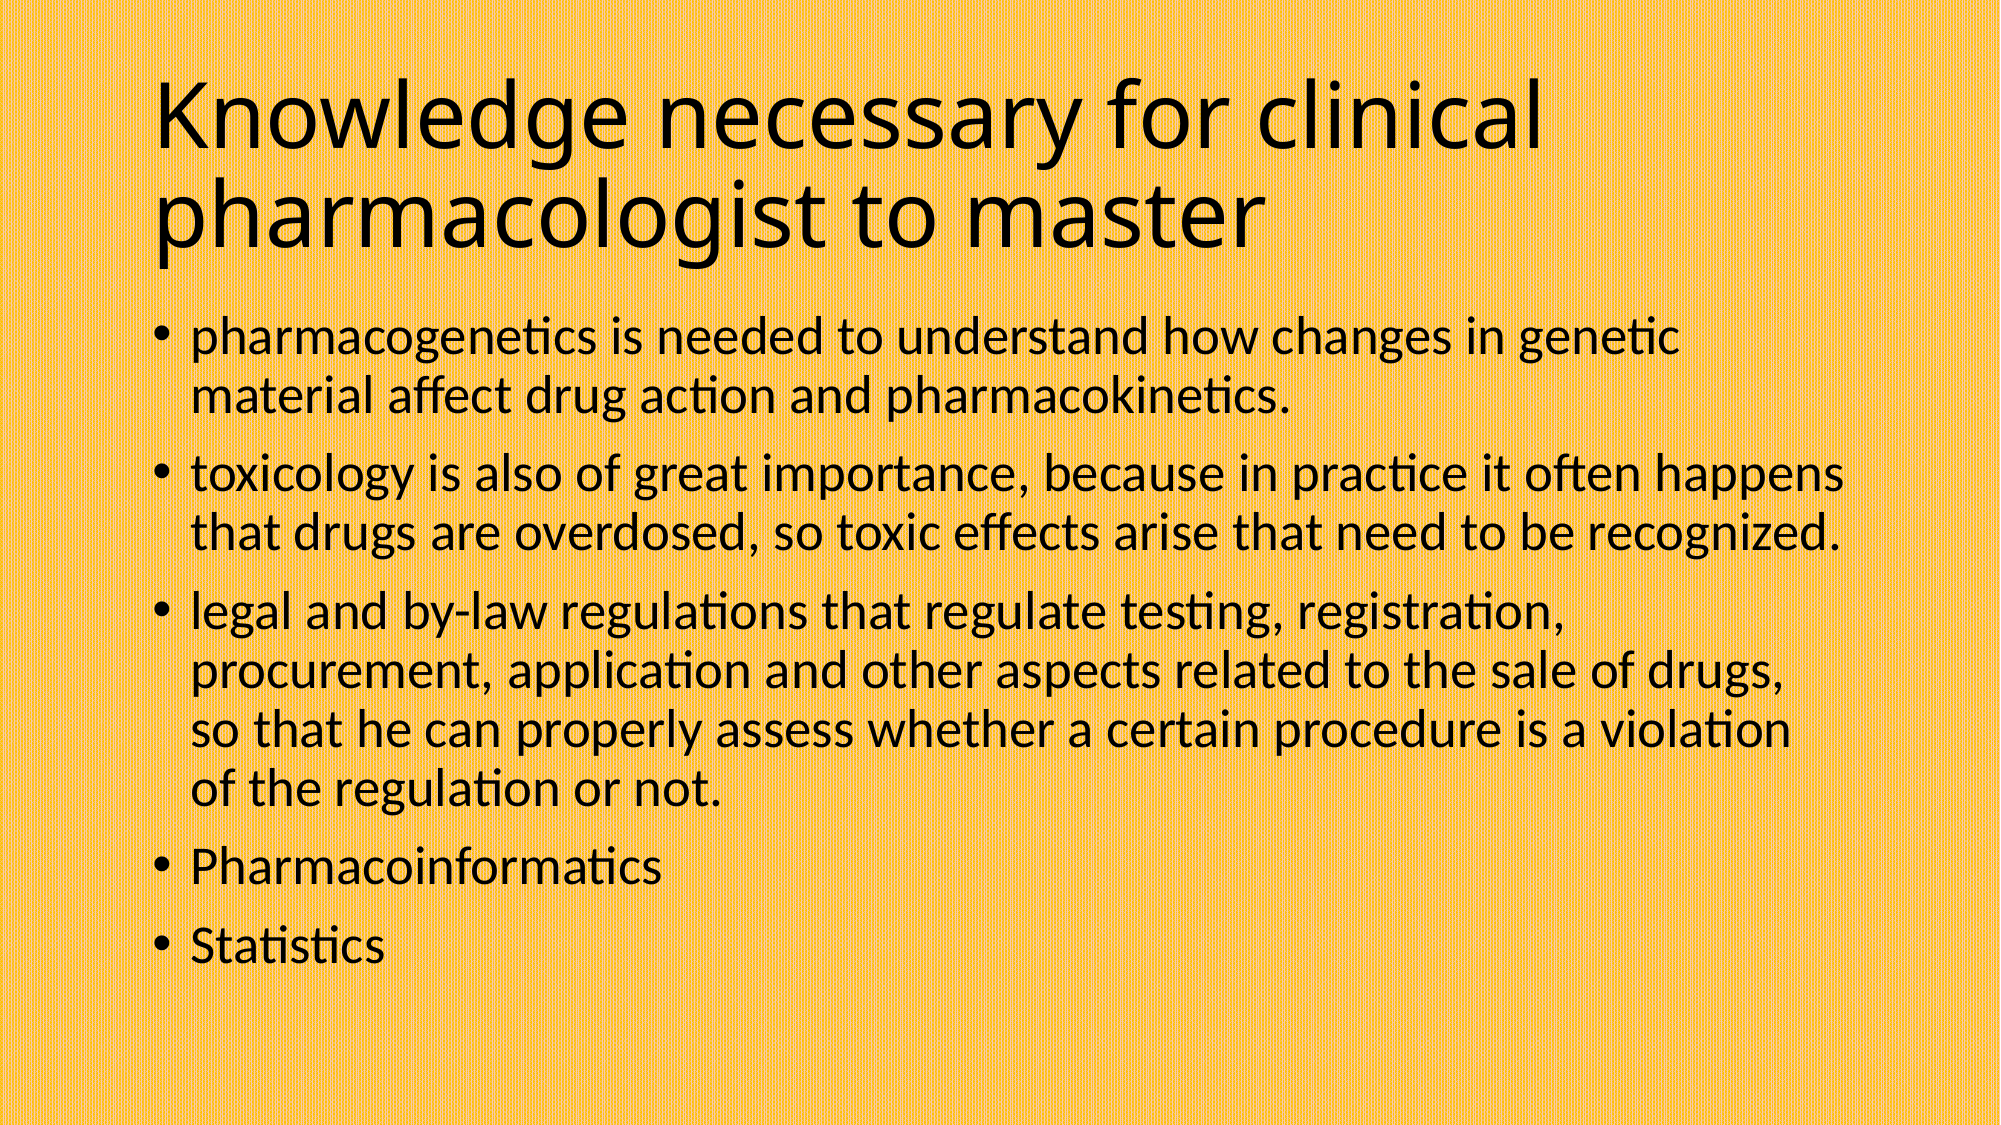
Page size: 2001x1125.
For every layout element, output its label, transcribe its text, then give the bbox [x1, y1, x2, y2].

list pharmacogenetics is needed to understand how changes in genetic material affect drug action and pharmacokinetics. toxicology is also of great importance, because in practice it often happens that drugs are overdosed, so toxic effects arise that need to be recognized. legal and by-law regulations that regulate testing, registration, procurement, application and other aspects related to the sale of drugs, so that he can properly assess whether a certain procedure is a violation of the regulation or not. Pharmacoinformatics Statistics [137, 299, 1863, 1014]
title Knowledge necessary for clinical pharmacologist to master [137, 59, 1863, 278]
